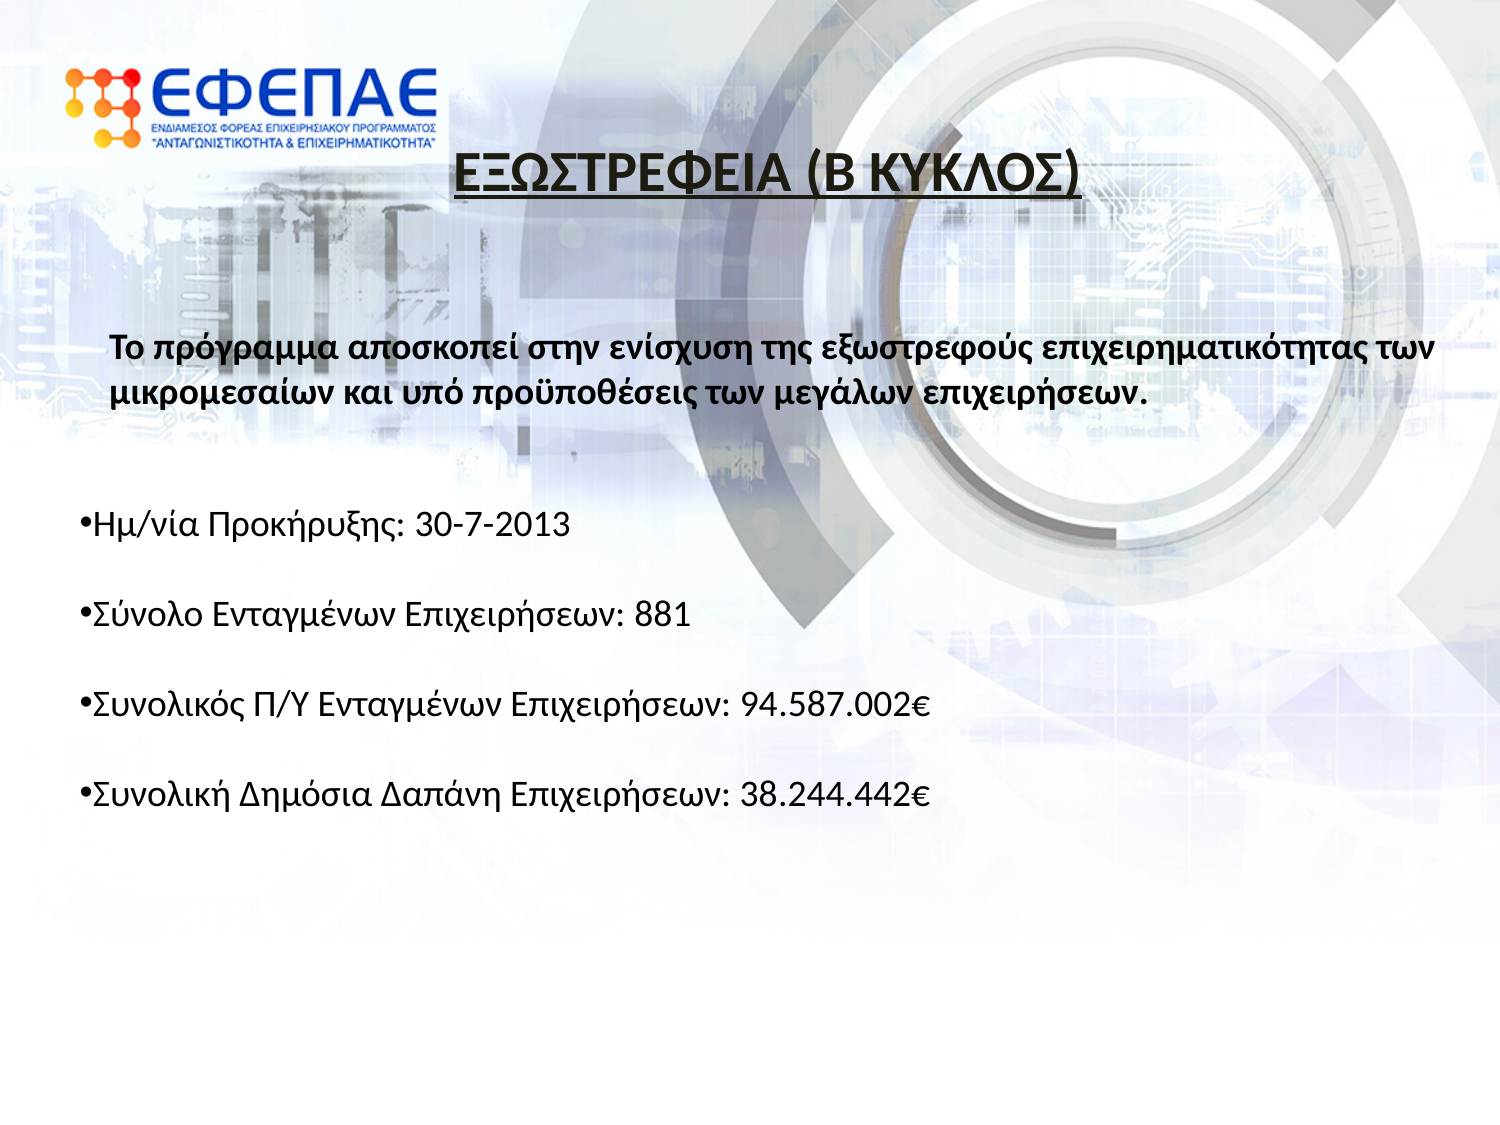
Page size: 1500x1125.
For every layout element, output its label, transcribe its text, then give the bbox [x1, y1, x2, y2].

text_box Ημ/νία Προκήρυξης: 30-7-2013 Σύνολο Ενταγμένων Επιχειρήσεων: 881 Συνολικός Π/Υ Ενταγμένων Επιχειρήσεων: 94.587.002€ Συνολική Δημόσια Δαπάνη Επιχειρήσεων: 38.244.442€ [64, 491, 1471, 867]
text_box Το πρόγραμμα αποσκοπεί στην ενίσχυση της εξωστρεφούς επιχειρηματικότητας των μικρομεσαίων και υπό προϋποθέσεις των μεγάλων επιχειρήσεων. [94, 314, 1500, 465]
text_box ΕΞΩΣΤΡΕΦΕΙΑ (Β ΚΥΚΛΟΣ) [76, 125, 1459, 211]
picture [0, 0, 1500, 1125]
